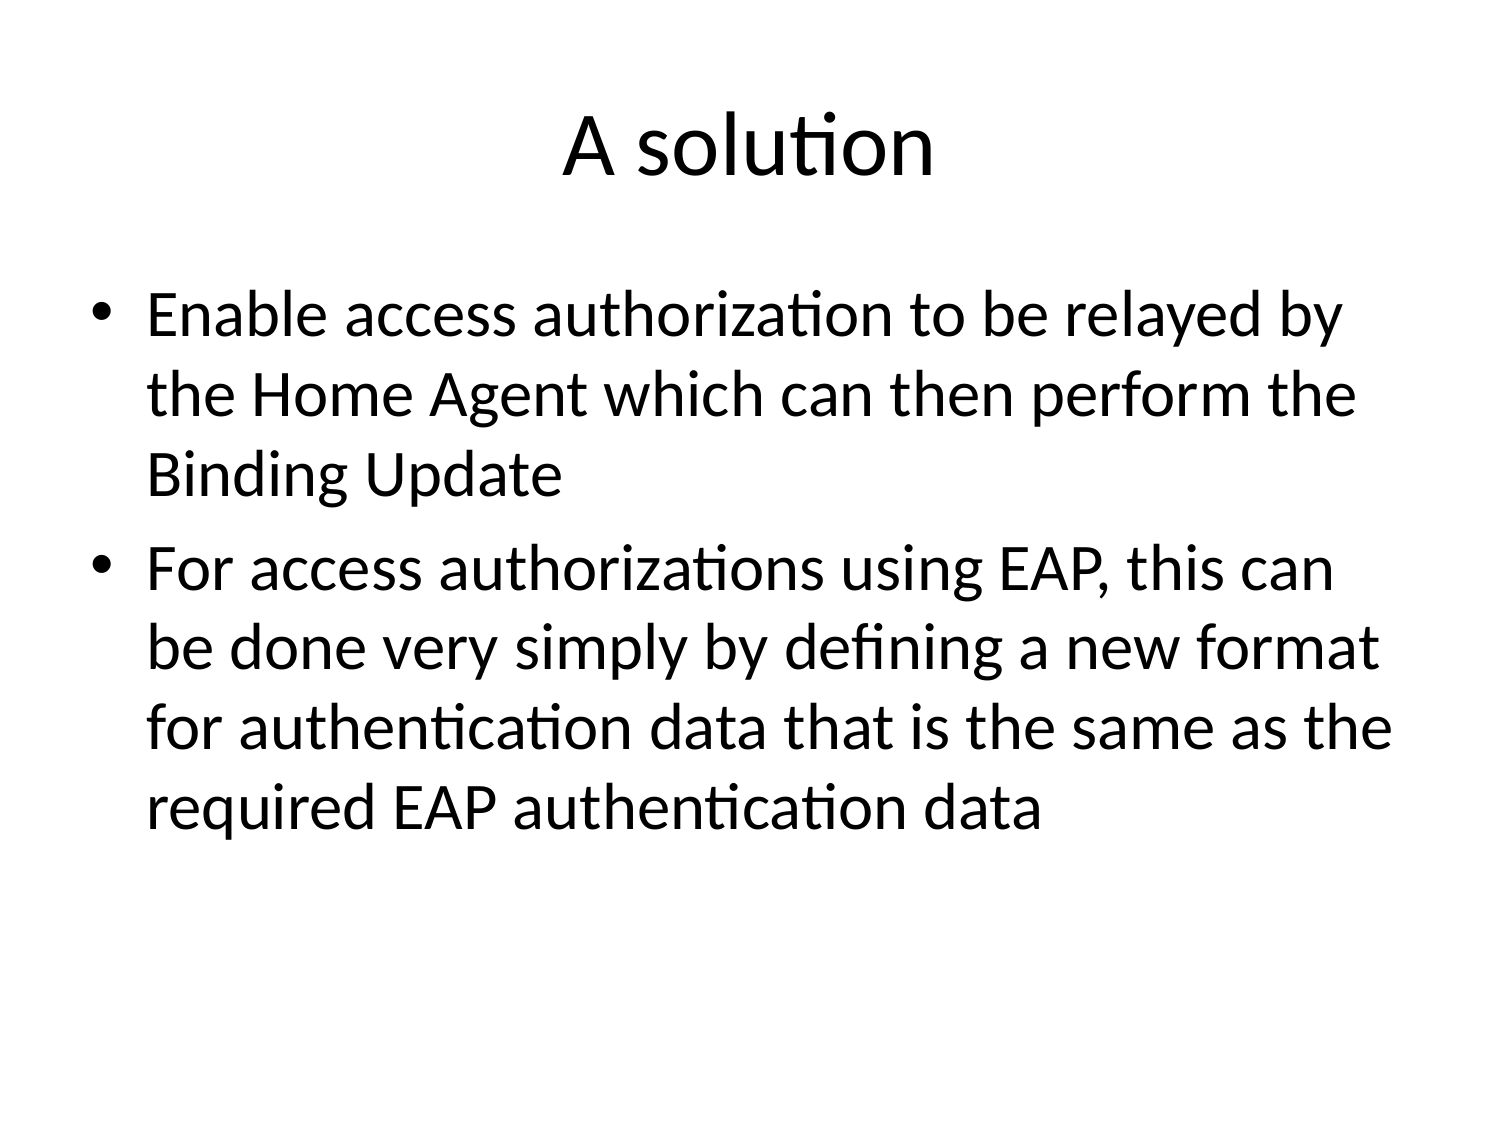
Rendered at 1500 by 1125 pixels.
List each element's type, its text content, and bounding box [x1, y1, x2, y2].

list Enable access authorization to be relayed by the Home Agent which can then perform the Binding Update For access authorizations using EAP, this can be done very simply by defining a new format for authentication data that is the same as the required EAP authentication data [75, 262, 1425, 1005]
title A solution [75, 45, 1425, 233]
